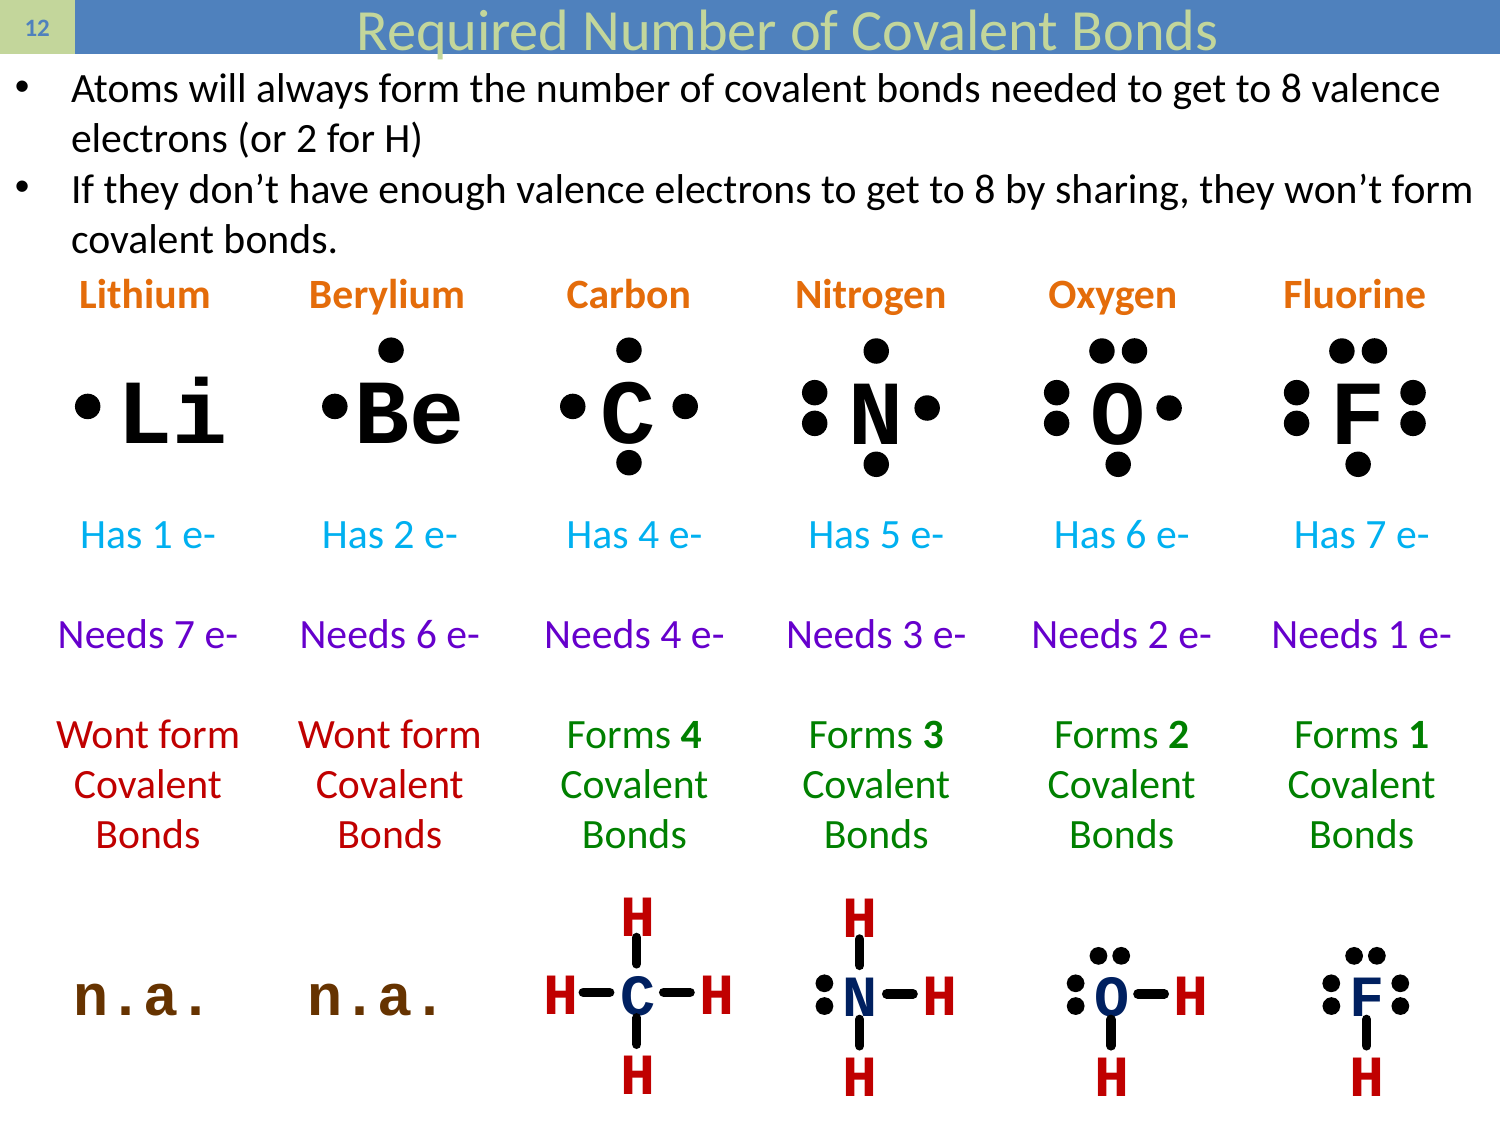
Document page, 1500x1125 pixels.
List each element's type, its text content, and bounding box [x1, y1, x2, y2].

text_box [1322, 946, 1410, 1104]
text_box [1066, 946, 1221, 1104]
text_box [773, 259, 969, 478]
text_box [289, 259, 485, 452]
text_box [1257, 259, 1452, 478]
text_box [531, 259, 726, 476]
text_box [815, 882, 970, 1105]
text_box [530, 881, 747, 1103]
text_box Has 4 e- Needs 4 e- Forms 4 Covalent Bonds [518, 499, 750, 865]
text_box n.a. [62, 960, 225, 1024]
text_box Has 6 e- Needs 2 e- Forms 2 Covalent Bonds [1006, 499, 1238, 865]
text_box Has 7 e- Needs 1 e- Forms 1 Covalent Bonds [1246, 499, 1478, 865]
title Required Number of Covalent Bonds [75, 0, 1500, 53]
text_box n.a. [296, 960, 460, 1024]
text_box Has 5 e- Needs 3 e- Forms 3 Covalent Bonds [760, 499, 992, 865]
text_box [47, 259, 243, 452]
text_box Has 1 e- Needs 7 e- Wont form Covalent Bonds [32, 499, 264, 865]
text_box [1015, 259, 1210, 478]
text_box Atoms will always form the number of covalent bonds needed to get to 8 valence electrons (or 2 for H) If they don’t have enough valence electrons to get to 8 by sharing, they won’t form covalent bonds. [0, 53, 1500, 269]
text_box Has 2 e- Needs 6 e- Wont form Covalent Bonds [274, 499, 506, 865]
